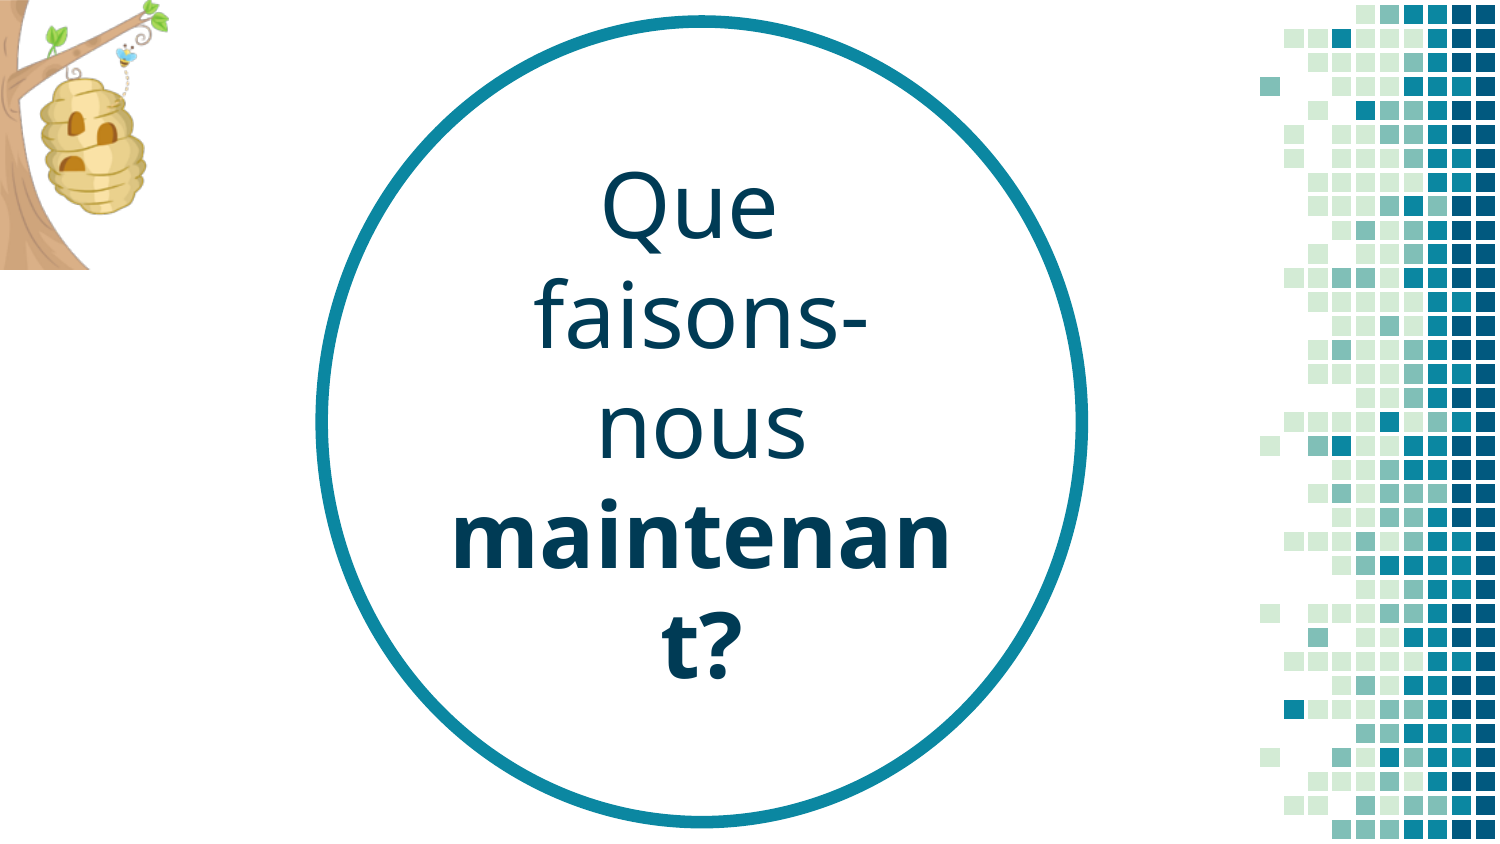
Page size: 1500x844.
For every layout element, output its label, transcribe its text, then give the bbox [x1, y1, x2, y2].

title What are we doing now? [1001, 174, 1084, 670]
picture [0, 0, 169, 270]
text_box Que faisons-nous maintenant? [321, 21, 1082, 823]
